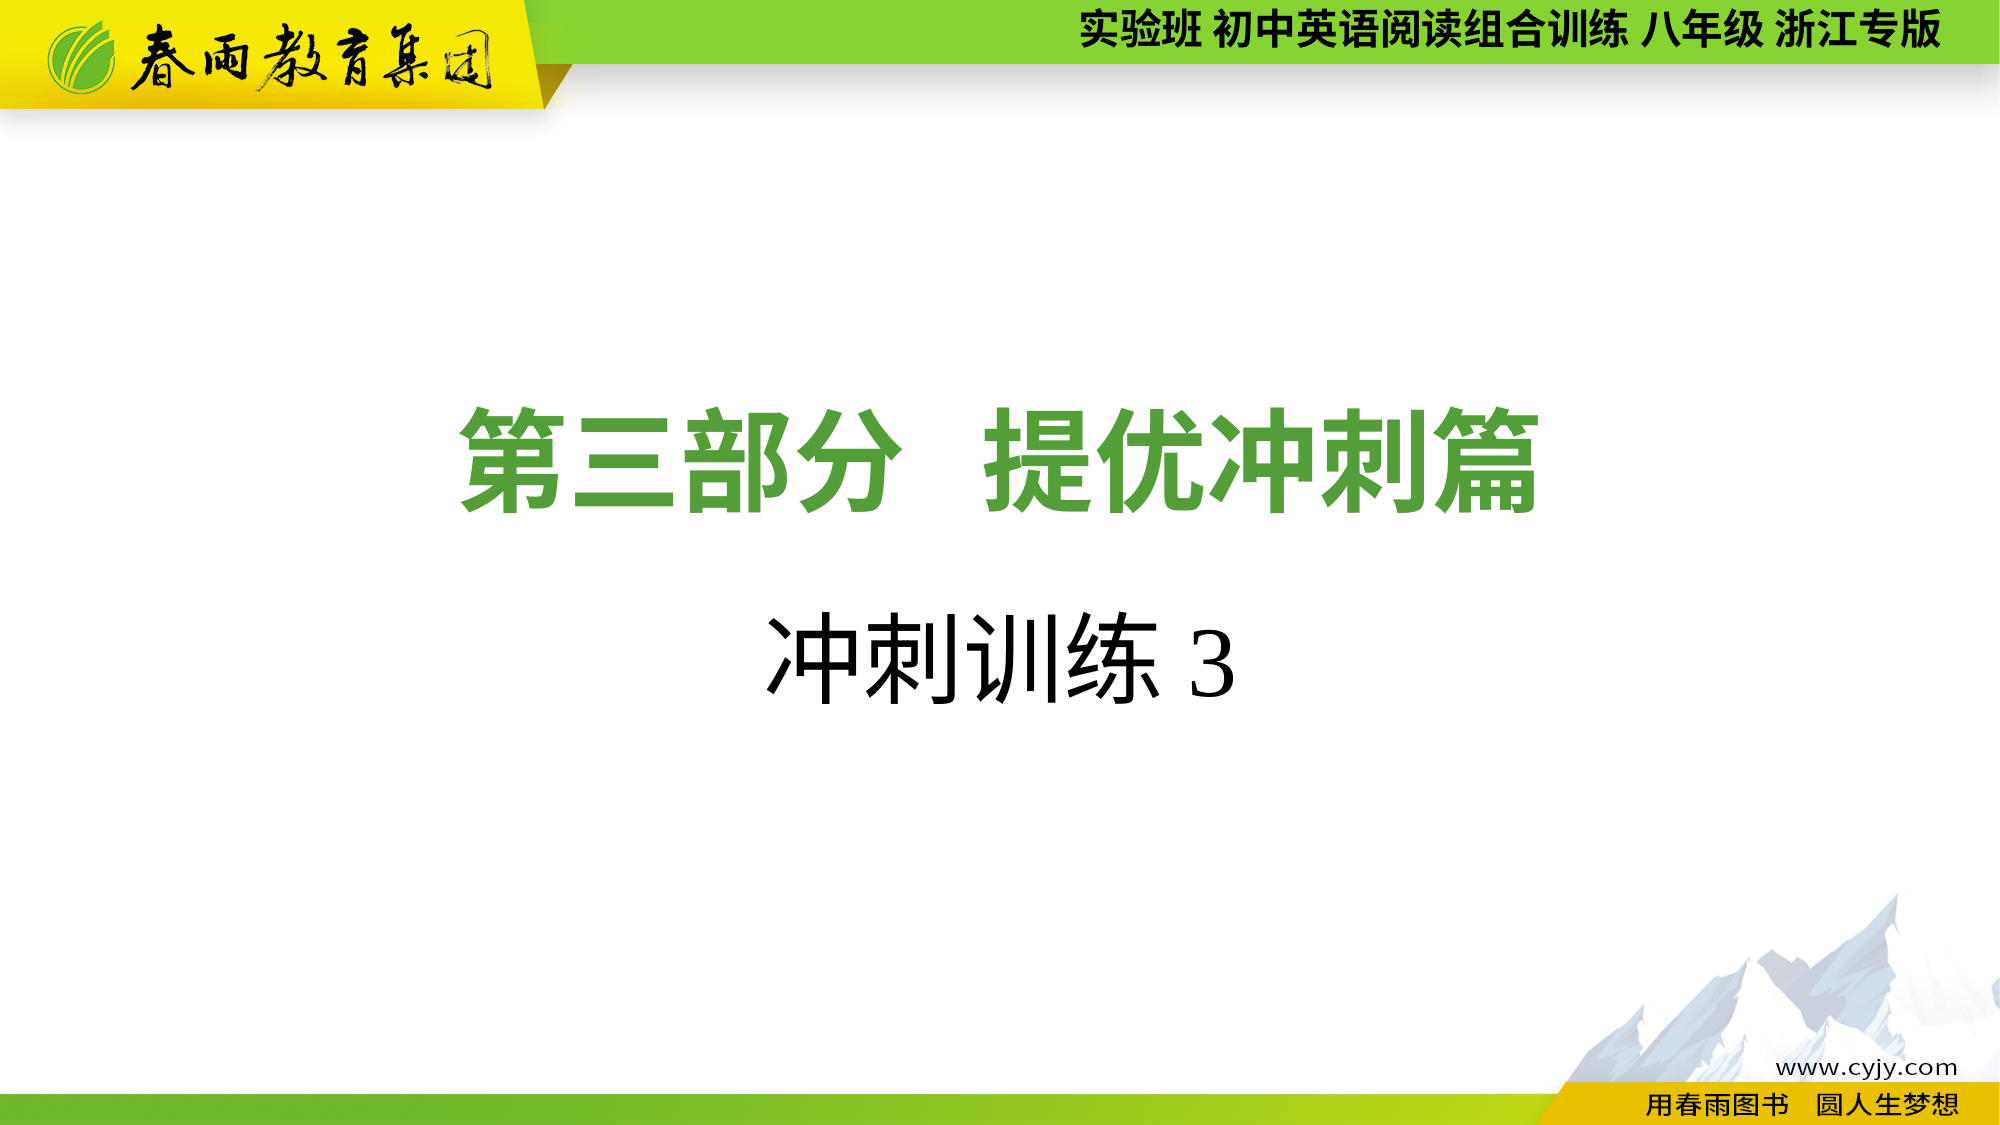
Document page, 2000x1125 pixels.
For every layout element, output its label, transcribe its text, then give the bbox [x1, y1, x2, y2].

text_box 冲刺训练3 [54, 528, 1946, 724]
picture [0, 0, 2000, 1125]
text_box 第三部分 提优冲刺篇 [54, 316, 1946, 528]
